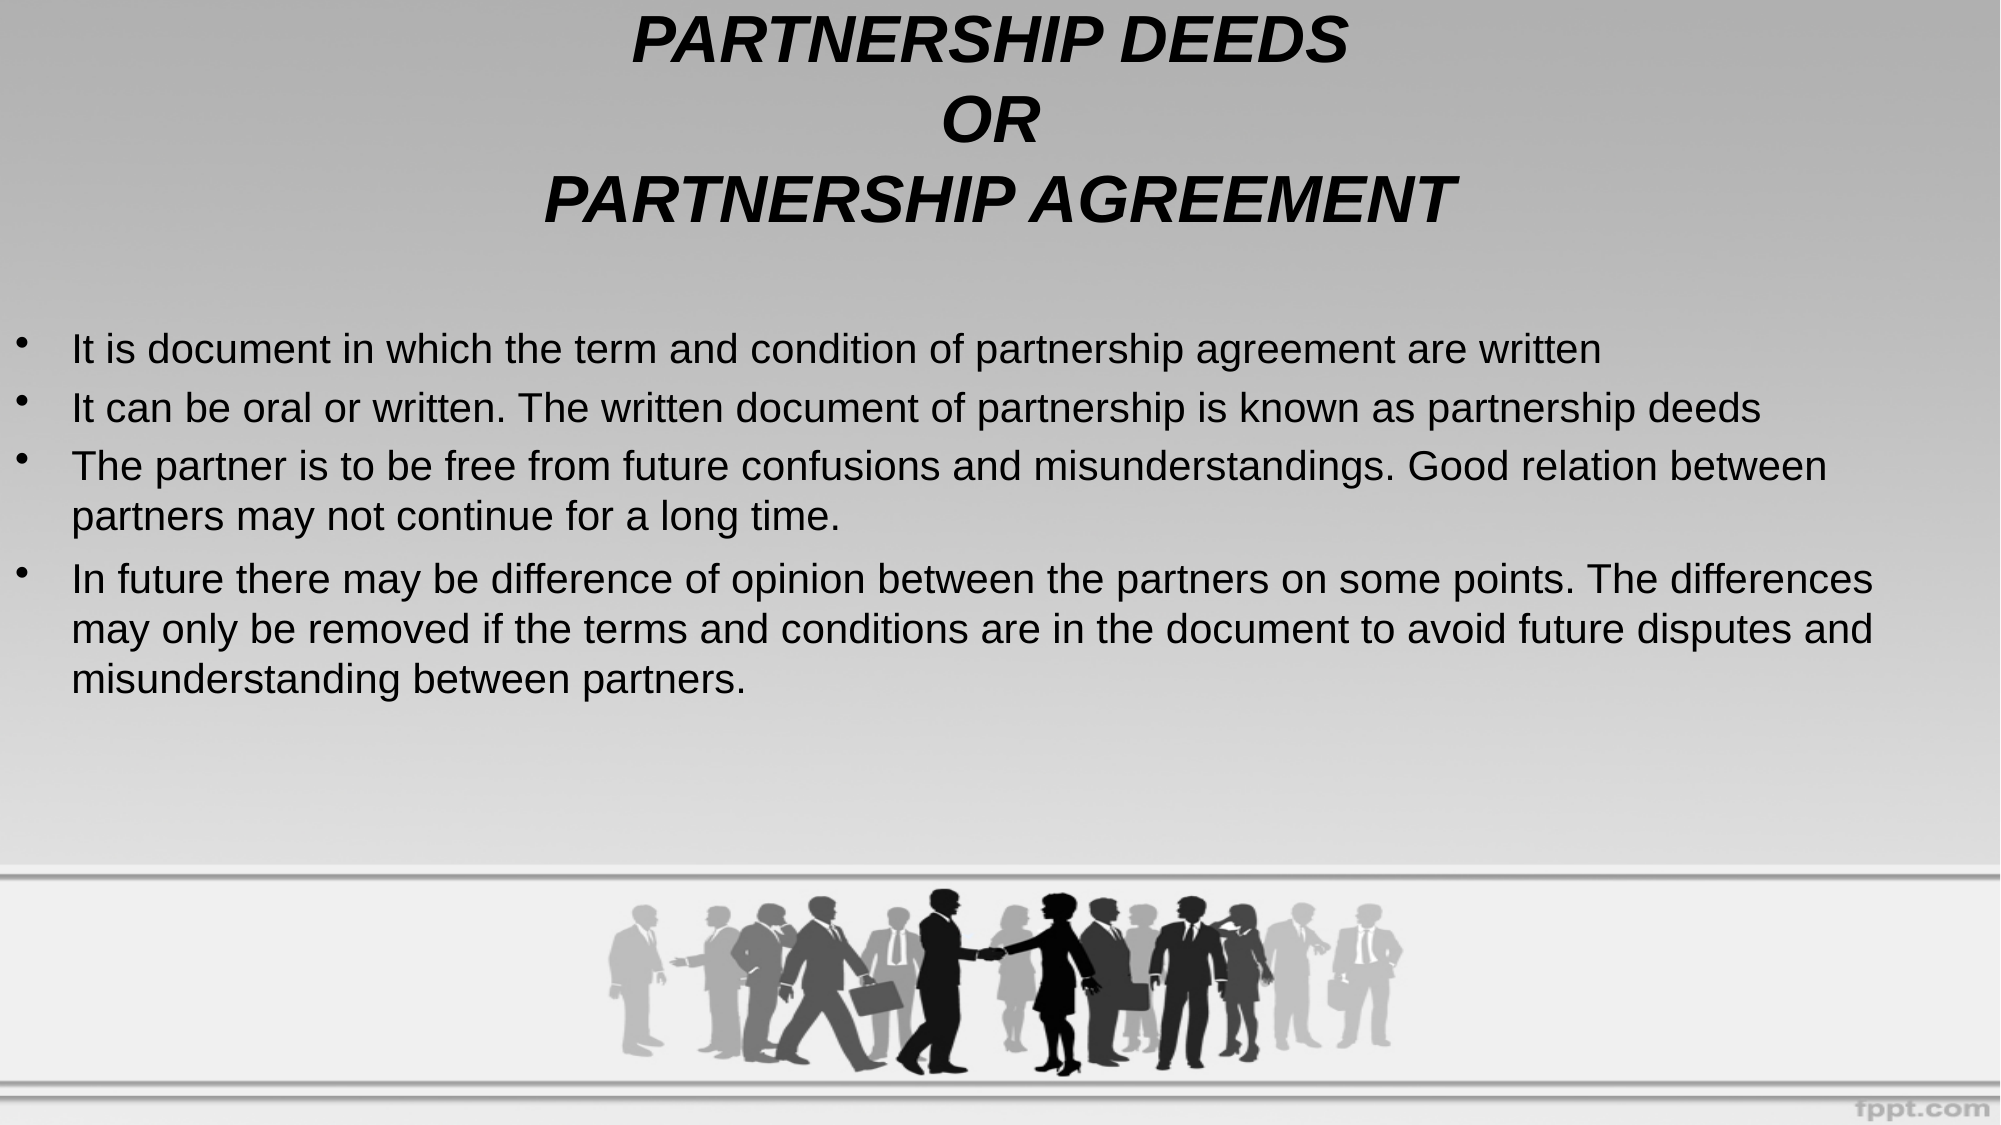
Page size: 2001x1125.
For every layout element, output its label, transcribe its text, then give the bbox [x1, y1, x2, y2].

picture [0, 0, 2001, 1125]
list It is document in which the term and condition of partnership agreement are written It can be oral or written. The written document of partnership is known as partnership deeds The partner is to be free from future confusions and misunderstandings. Good relation between partners may not continue for a long time. In future there may be difference of opinion between the partners on some points. The differences may only be removed if the terms and conditions are in the document to avoid future disputes and misunderstanding between partners. [0, 256, 1965, 999]
title PARTNERSHIP DEEDS OR PARTNERSHIP AGREEMENT [99, 0, 1900, 233]
